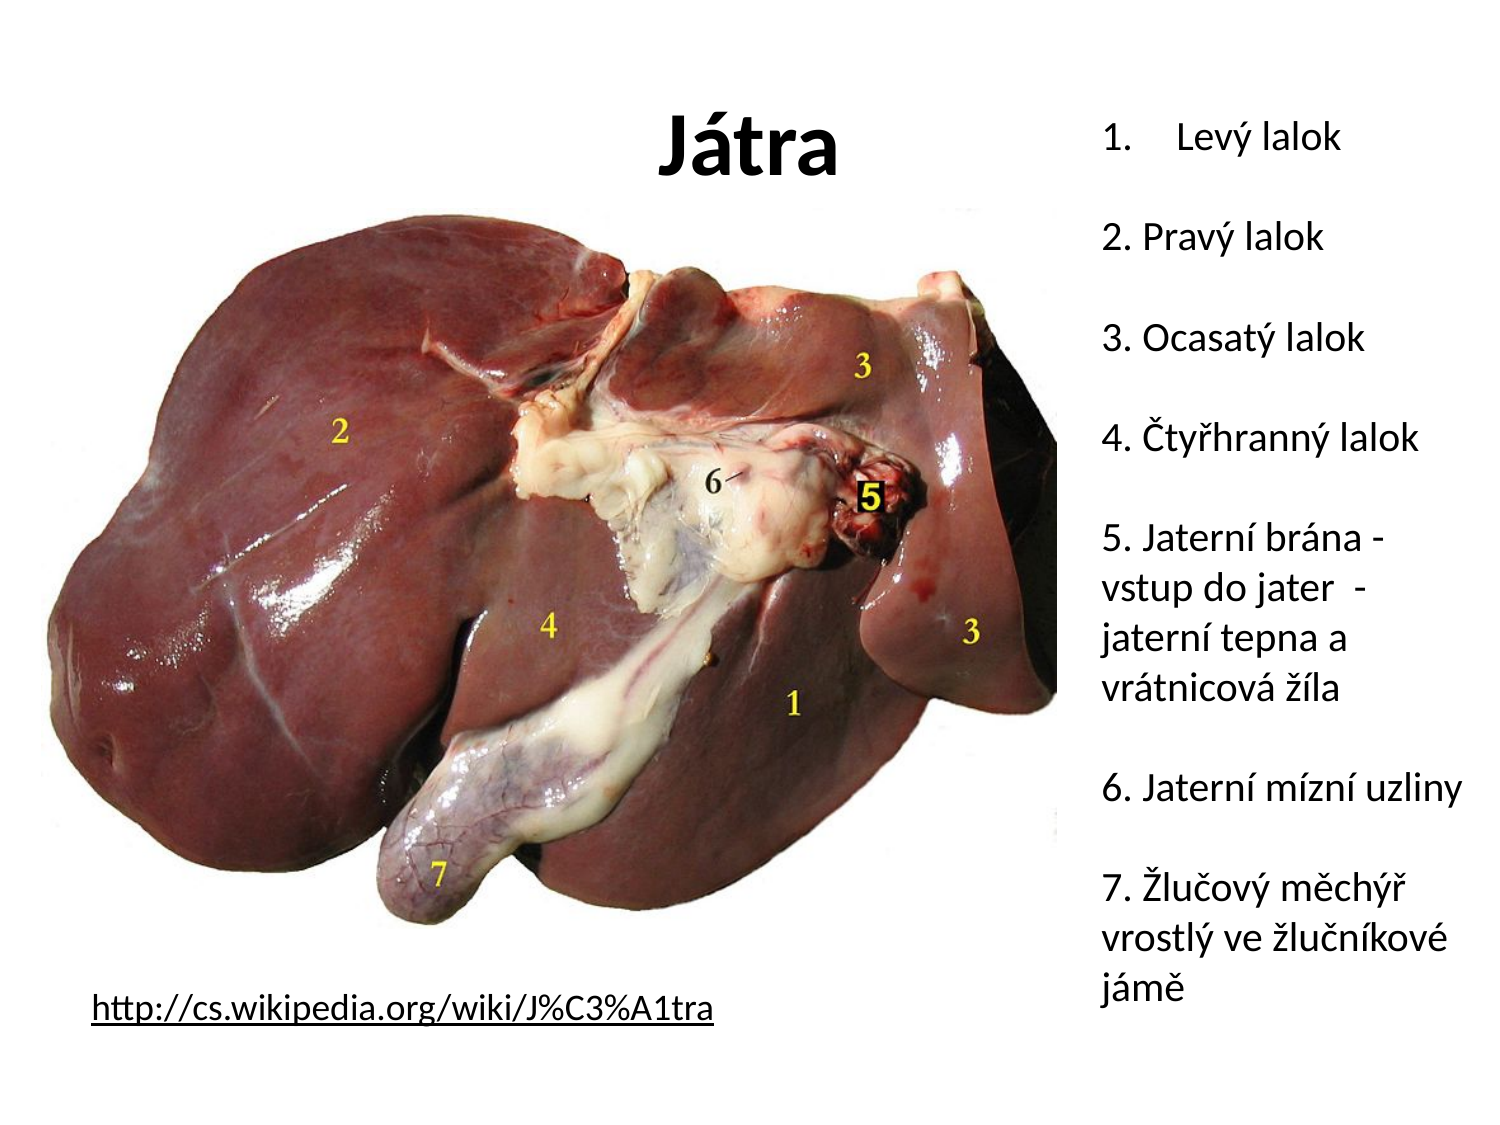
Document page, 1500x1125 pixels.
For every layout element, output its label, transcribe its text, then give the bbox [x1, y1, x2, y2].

text_box Levý lalok 2. Pravý lalok 3. Ocasatý lalok 4. Čtyřhranný lalok 5. Jaterní brána - vstup do jater - jaterní tepna a vrátnicová žíla 6. Jaterní mízní uzliny 7. Žlučový měchýř vrostlý ve žlučníkové jámě [1086, 101, 1500, 1067]
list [41, 207, 1057, 929]
title Játra [75, 45, 1425, 233]
text_box http://cs.wikipedia.org/wiki/J%C3%A1tra [76, 975, 963, 1036]
